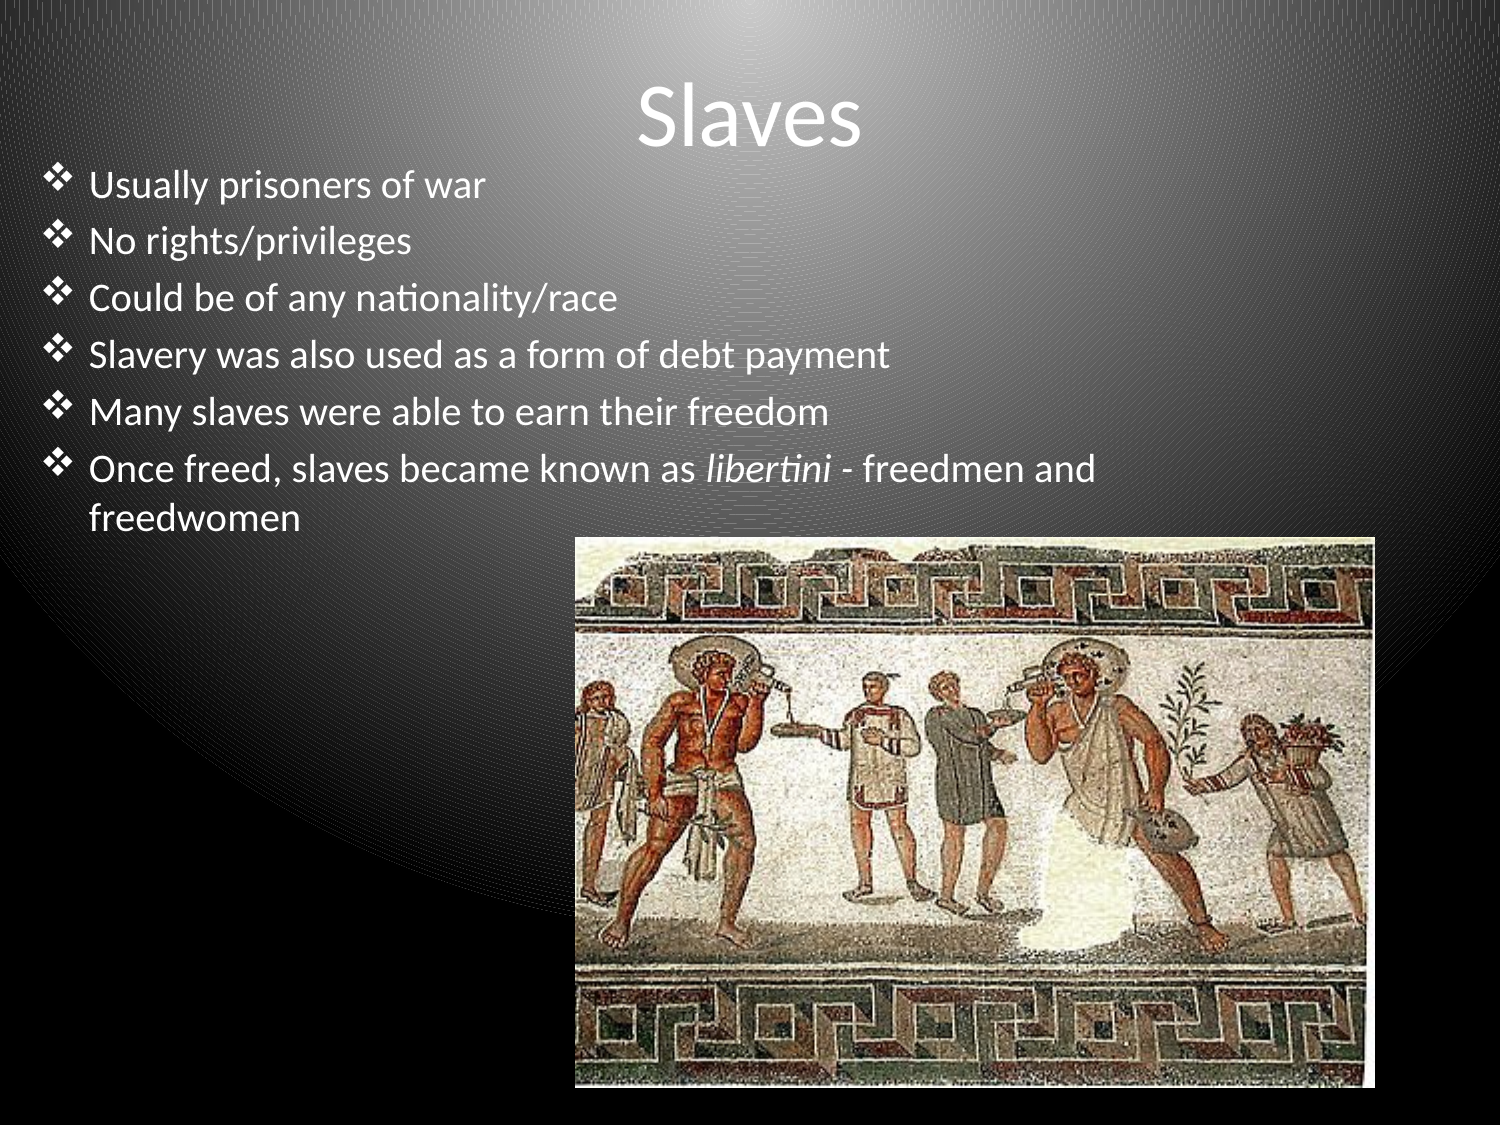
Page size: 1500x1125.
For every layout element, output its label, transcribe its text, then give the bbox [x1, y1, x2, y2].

title Slaves [75, 45, 1425, 175]
list Usually prisoners of war No rights/privileges Could be of any nationality/race Slavery was also used as a form of debt payment Many slaves were able to earn their freedom Once freed, slaves became known as libertini - freedmen and freedwomen [24, 149, 1263, 550]
picture [574, 537, 1376, 1089]
